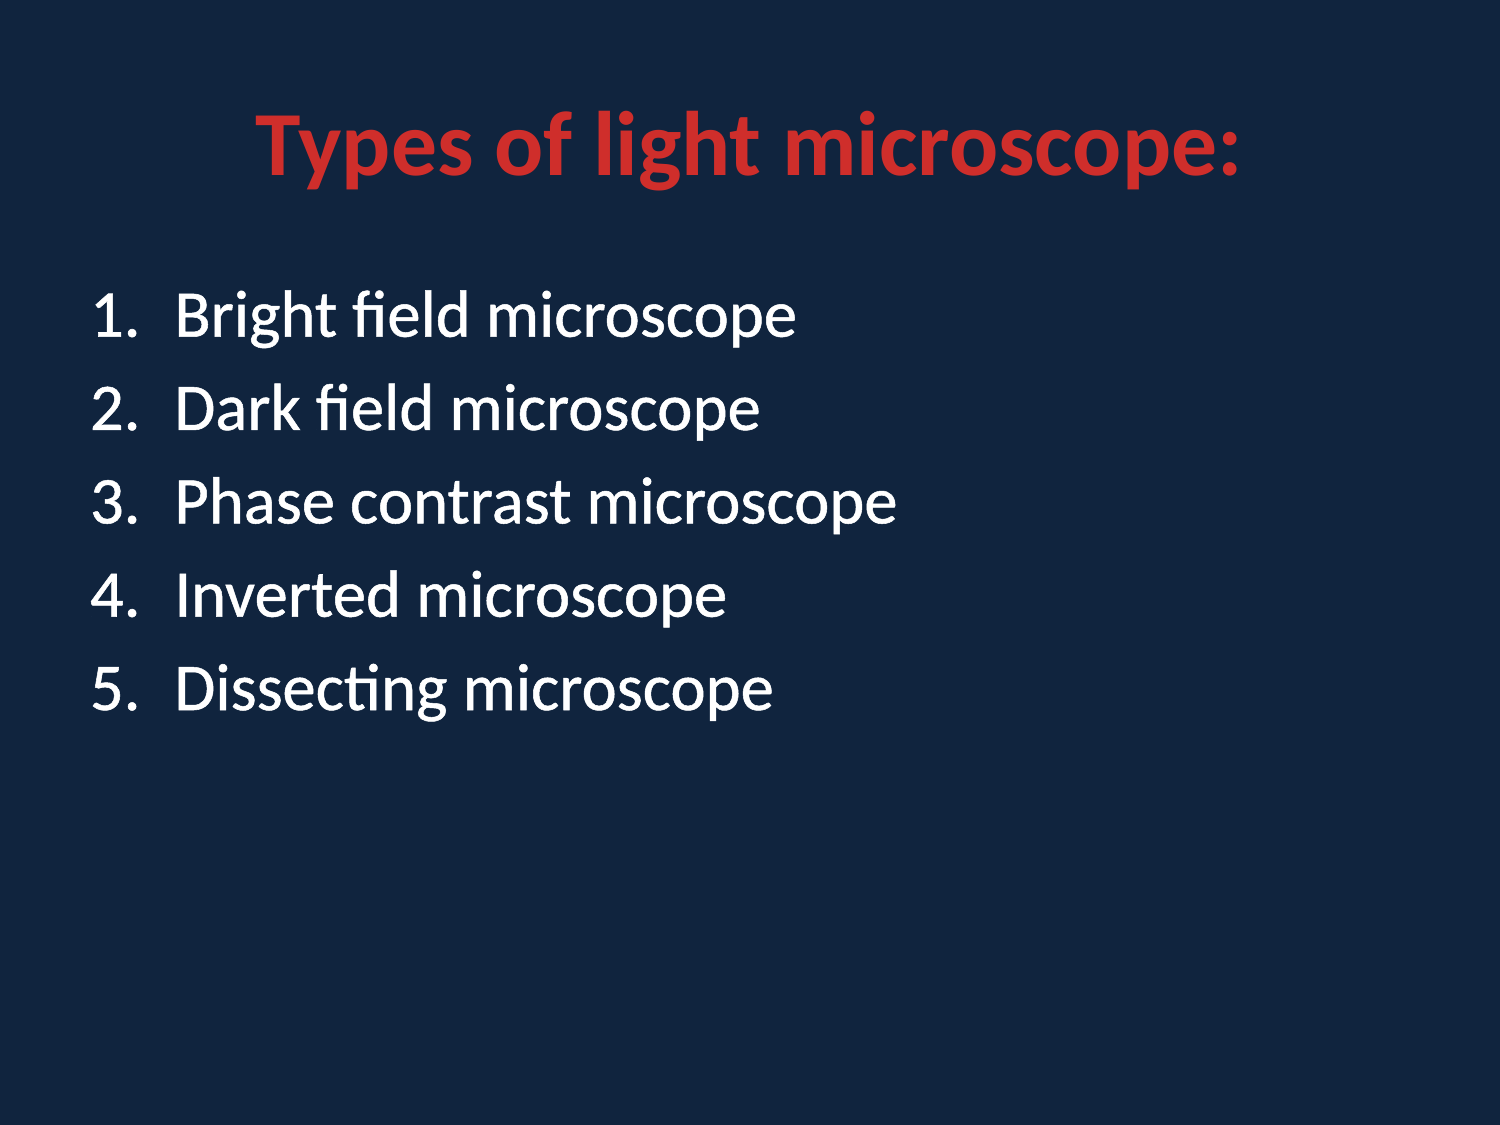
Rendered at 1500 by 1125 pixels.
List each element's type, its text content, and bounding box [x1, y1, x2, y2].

title Types of light microscope: [75, 45, 1425, 233]
list Bright field microscope Dark field microscope Phase contrast microscope Inverted microscope Dissecting microscope [75, 262, 1425, 1005]
